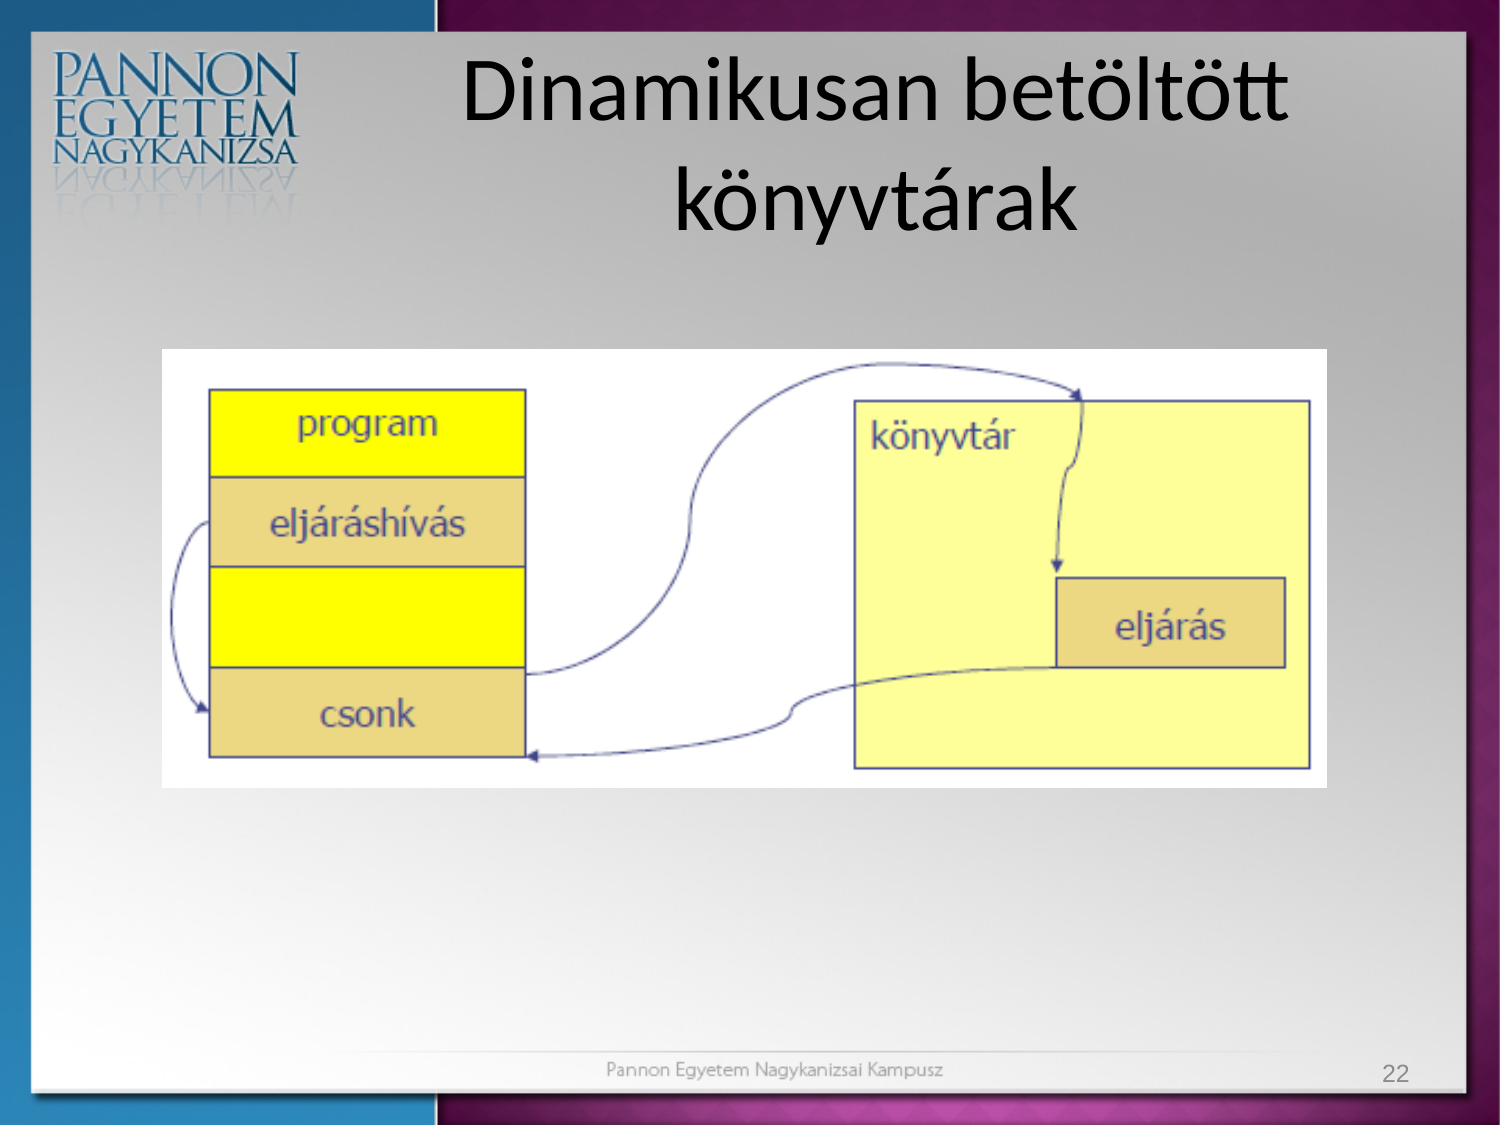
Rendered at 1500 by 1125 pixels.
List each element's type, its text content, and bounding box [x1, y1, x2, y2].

picture [0, 0, 1500, 1125]
title Dinamikusan betöltött könyvtárak [328, 45, 1425, 233]
slide_number 22 [1074, 1042, 1425, 1103]
